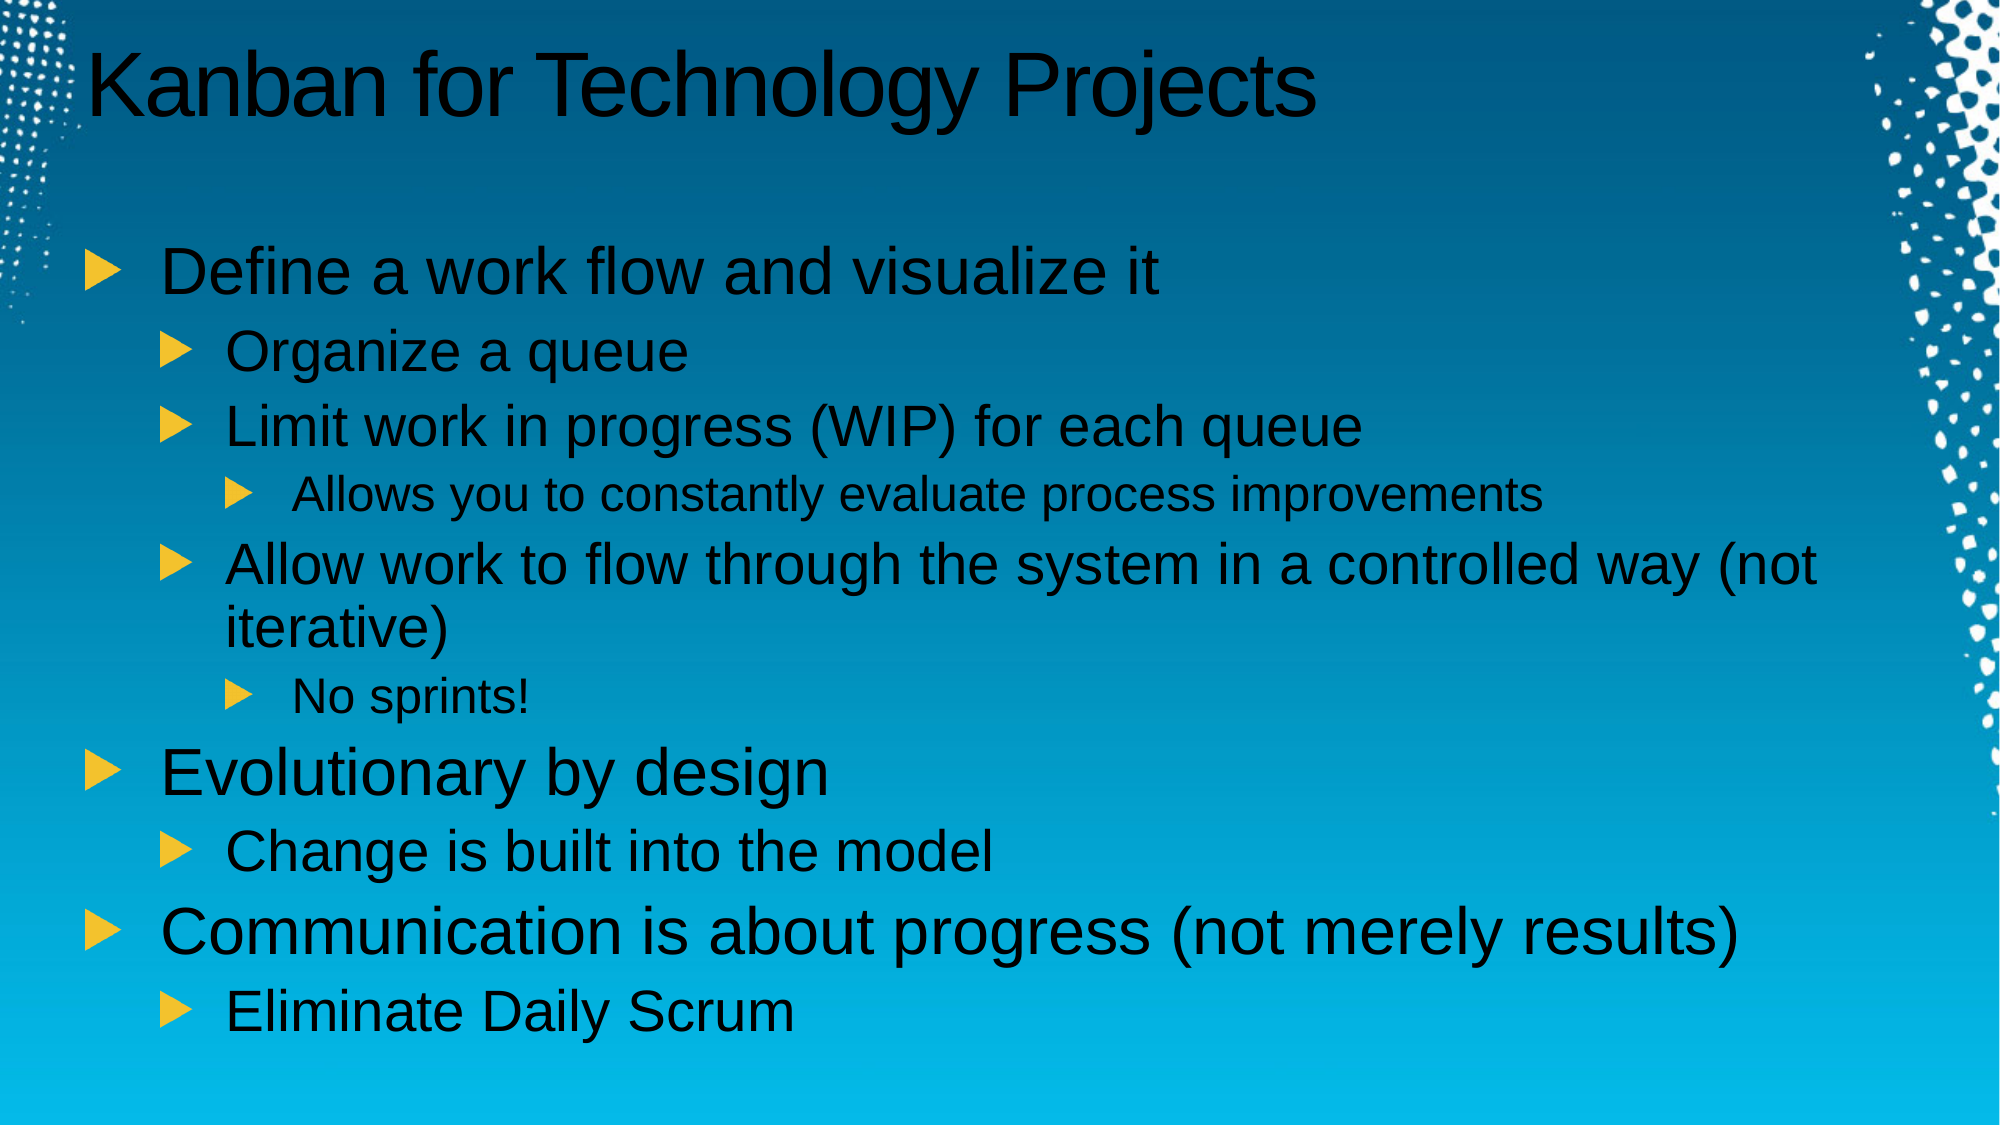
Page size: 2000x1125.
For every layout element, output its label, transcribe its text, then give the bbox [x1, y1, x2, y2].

picture [1979, 657, 1995, 676]
picture [367, 1001, 378, 1030]
picture [56, 47, 64, 55]
picture [1926, 344, 1939, 358]
picture [295, 1001, 299, 1030]
picture [1935, 0, 2000, 306]
picture [28, 42, 36, 53]
picture [33, 0, 42, 10]
picture [1892, 212, 1902, 216]
picture [1991, 637, 2000, 652]
picture [43, 42, 49, 53]
picture [436, 1001, 460, 1030]
picture [161, 992, 190, 1026]
picture [1955, 557, 1965, 573]
picture [1925, 87, 1941, 99]
picture [1935, 379, 1948, 391]
picture [58, 32, 66, 41]
picture [1974, 683, 1985, 694]
picture [1946, 155, 1961, 167]
picture [1921, 0, 1934, 8]
picture [1911, 223, 1918, 230]
picture [17, 129, 23, 136]
picture [780, 1001, 790, 1030]
picture [1994, 382, 2000, 391]
picture [29, 27, 38, 38]
picture [1935, 177, 1945, 189]
picture [1946, 525, 1956, 533]
picture [33, 88, 42, 97]
picture [418, 995, 430, 1030]
picture [0, 24, 9, 33]
picture [45, 16, 55, 24]
picture [1942, 465, 1958, 483]
picture [737, 1001, 741, 1030]
picture [700, 1001, 704, 1030]
picture [752, 1001, 756, 1030]
picture [11, 55, 21, 64]
picture [1988, 547, 2000, 561]
title Kanban for Technology Projects [85, 37, 1914, 138]
picture [1918, 308, 1929, 326]
picture [161, 407, 190, 441]
picture [226, 680, 250, 708]
picture [161, 832, 190, 866]
picture [9, 84, 15, 91]
picture [1957, 187, 1971, 200]
picture [1984, 349, 1992, 357]
picture [1993, 321, 2000, 339]
picture [1970, 426, 1980, 436]
picture [10, 69, 17, 78]
picture [1925, 141, 1935, 155]
picture [388, 1001, 415, 1030]
picture [1928, 399, 1939, 415]
picture [26, 57, 34, 68]
picture [1929, 27, 1945, 45]
picture [226, 478, 251, 507]
picture [487, 992, 519, 1030]
picture [55, 62, 62, 69]
picture [24, 72, 32, 79]
picture [54, 76, 60, 83]
picture [1932, 235, 1943, 241]
picture [1930, 291, 1941, 297]
picture [1919, 367, 1930, 378]
picture [30, 14, 40, 23]
picture [1958, 445, 1968, 460]
picture [38, 74, 47, 80]
picture [1914, 164, 1923, 177]
picture [1950, 359, 1960, 366]
picture [1973, 368, 1982, 380]
picture [18, 13, 26, 19]
picture [1941, 324, 1952, 332]
picture [33, 116, 40, 124]
picture [356, 1001, 360, 1030]
picture [1922, 200, 1934, 207]
picture [1915, 109, 1924, 119]
picture [231, 992, 260, 1030]
picture [1980, 460, 1987, 469]
picture [583, 1001, 608, 1042]
picture [1920, 257, 1932, 264]
picture [1898, 188, 1912, 198]
picture [632, 992, 662, 1030]
picture [1978, 517, 1987, 527]
picture [86, 250, 119, 289]
picture [1982, 714, 1993, 729]
picture [1963, 278, 1976, 291]
picture [1983, 404, 1992, 414]
picture [1990, 492, 2000, 505]
list Define a work flow and visualize it Organize a queue Limit work in progress (WIP) for each queue Allows you to constantly evaluate process improvements Allow work to flow through the system in a controlled way (not iterative) No sprints! Evolutionary by design Change is built into the model Communication is about progress (not merely results) Eliminate Daily Scrum [85, 237, 1918, 984]
picture [13, 41, 25, 49]
picture [1889, 152, 1901, 166]
picture [1952, 502, 1967, 516]
picture [1942, 269, 1953, 276]
picture [1963, 335, 1972, 344]
picture [1963, 535, 1977, 550]
picture [1995, 582, 2000, 595]
picture [6, 97, 12, 105]
picture [527, 1001, 554, 1030]
picture [1981, 604, 2000, 620]
picture [762, 1001, 774, 1030]
picture [1935, 431, 1946, 449]
picture [1955, 246, 1965, 256]
picture [1988, 691, 2000, 709]
picture [1972, 570, 1986, 583]
picture [31, 131, 37, 138]
picture [719, 1001, 731, 1030]
picture [0, 40, 9, 45]
picture [3, 10, 11, 18]
picture [1938, 122, 1950, 133]
picture [161, 545, 190, 579]
picture [1992, 438, 2000, 448]
picture [86, 910, 119, 949]
picture [34, 101, 43, 111]
picture [1969, 625, 1985, 642]
picture [670, 1001, 692, 1030]
picture [86, 750, 119, 789]
picture [41, 59, 48, 67]
picture [1960, 392, 1970, 403]
picture [323, 1001, 333, 1030]
picture [42, 31, 53, 39]
picture [1945, 213, 1955, 220]
picture [161, 332, 190, 366]
picture [305, 1001, 317, 1030]
picture [1991, 747, 2000, 765]
picture [16, 22, 23, 34]
picture [0, 155, 5, 163]
picture [1972, 312, 1985, 322]
picture [18, 0, 29, 6]
picture [16, 143, 21, 151]
picture [1968, 481, 1978, 492]
picture [47, 0, 57, 10]
picture [1953, 301, 1962, 312]
picture [1963, 589, 1976, 607]
picture [1948, 413, 1958, 424]
